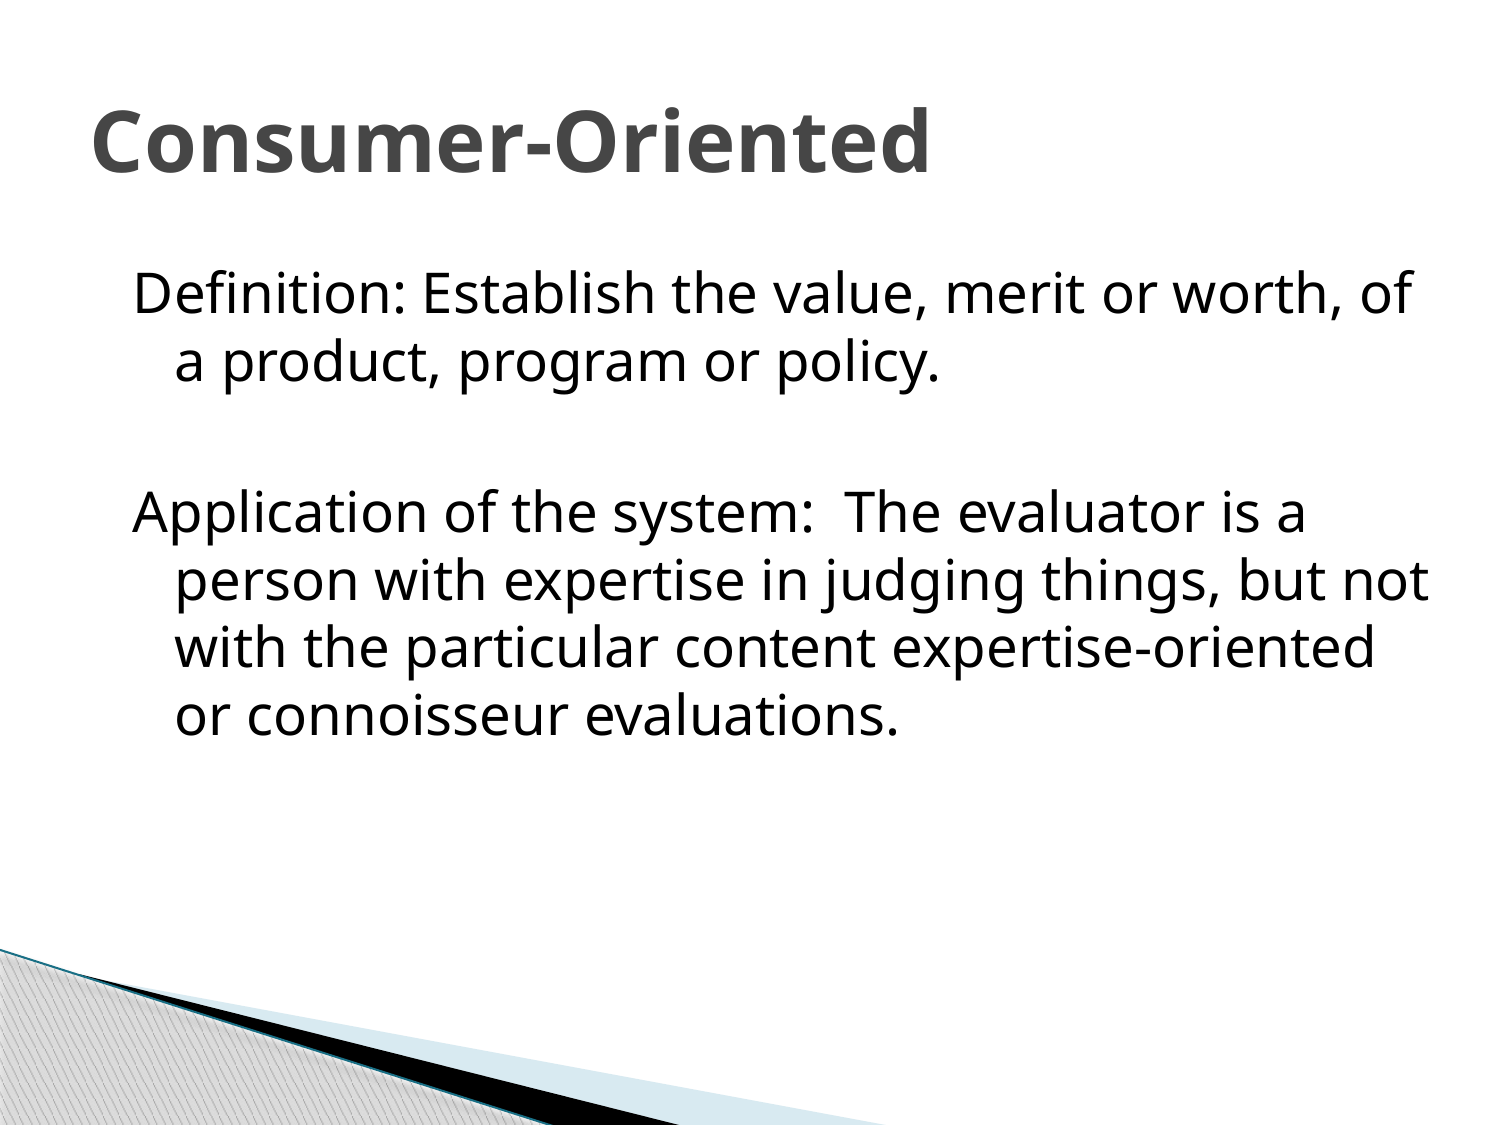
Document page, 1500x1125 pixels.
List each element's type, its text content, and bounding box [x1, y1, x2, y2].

title Consumer-Oriented [75, 45, 1425, 233]
list Definition: Establish the value, merit or worth, of a product, program or policy. Application of the system: The evaluator is a person with expertise in judging things, but not with the particular content expertise-oriented or connoisseur evaluations. [99, 249, 1451, 993]
